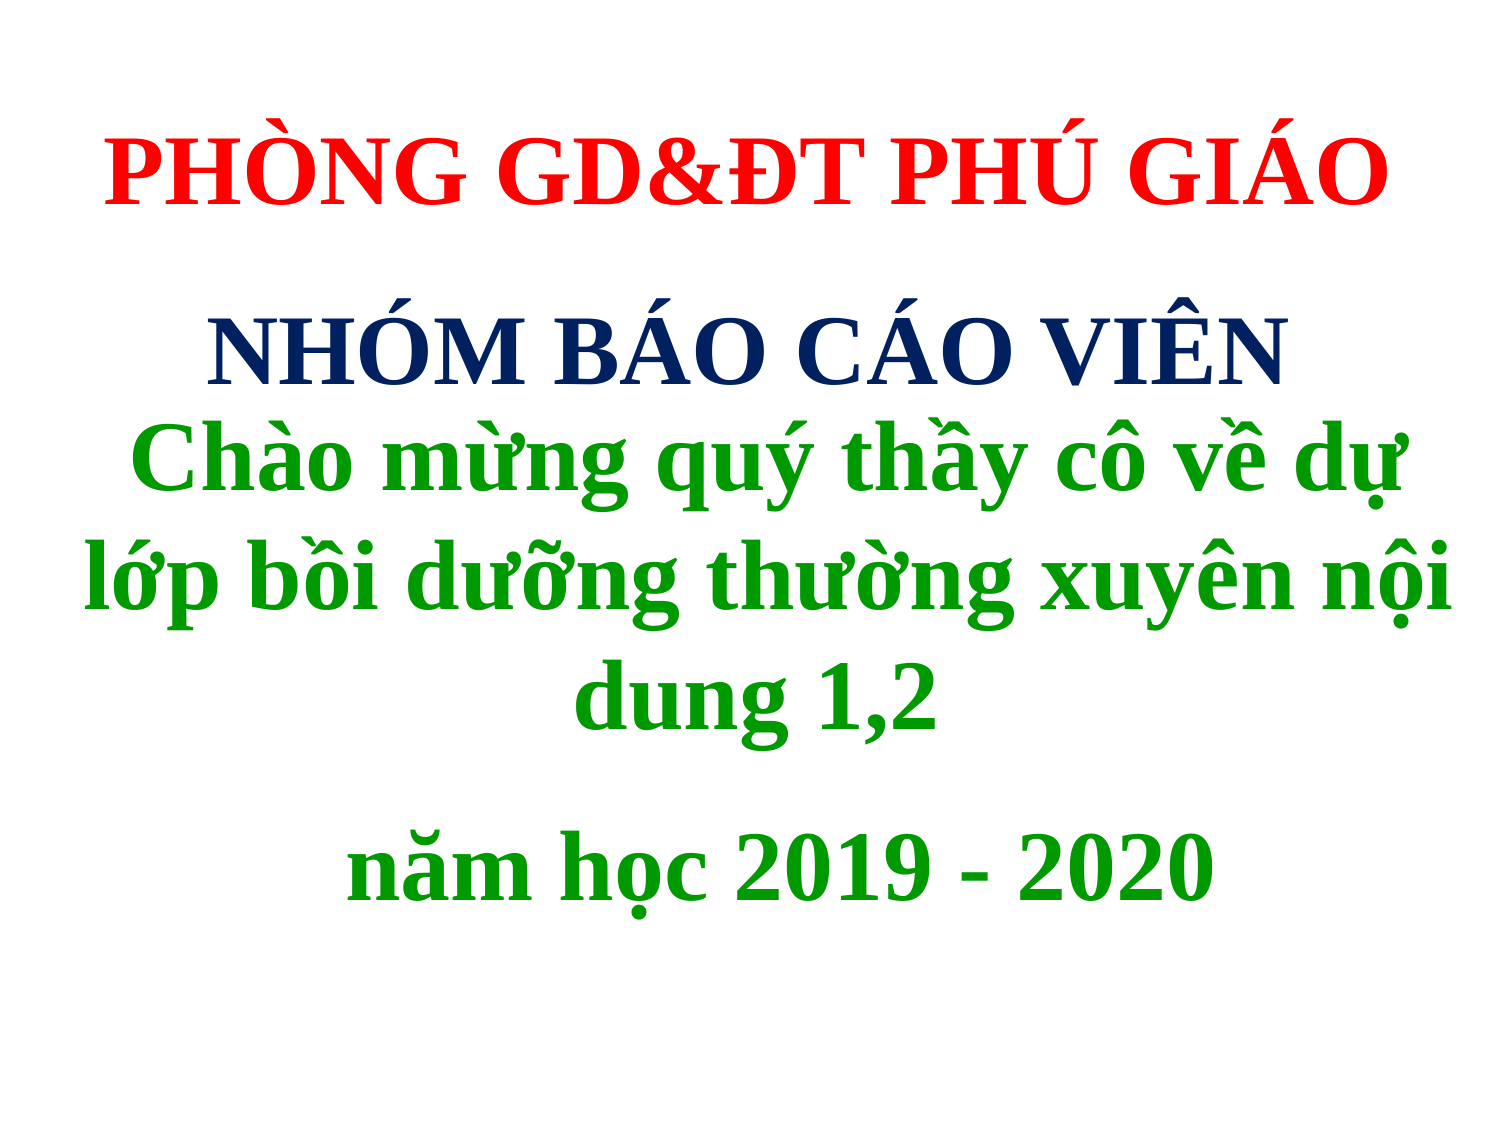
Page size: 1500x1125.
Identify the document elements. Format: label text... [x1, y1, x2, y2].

text_box Chào mừng quý thầy cô về dự lớp bồi dưỡng thường xuyên nội dung 1,2 năm học 2019 - 2020 [37, 382, 1500, 928]
text_box PHÒNG GD&ĐT PHÚ GIÁO NHÓM BÁO CÁO VIÊN [35, 37, 1461, 412]
